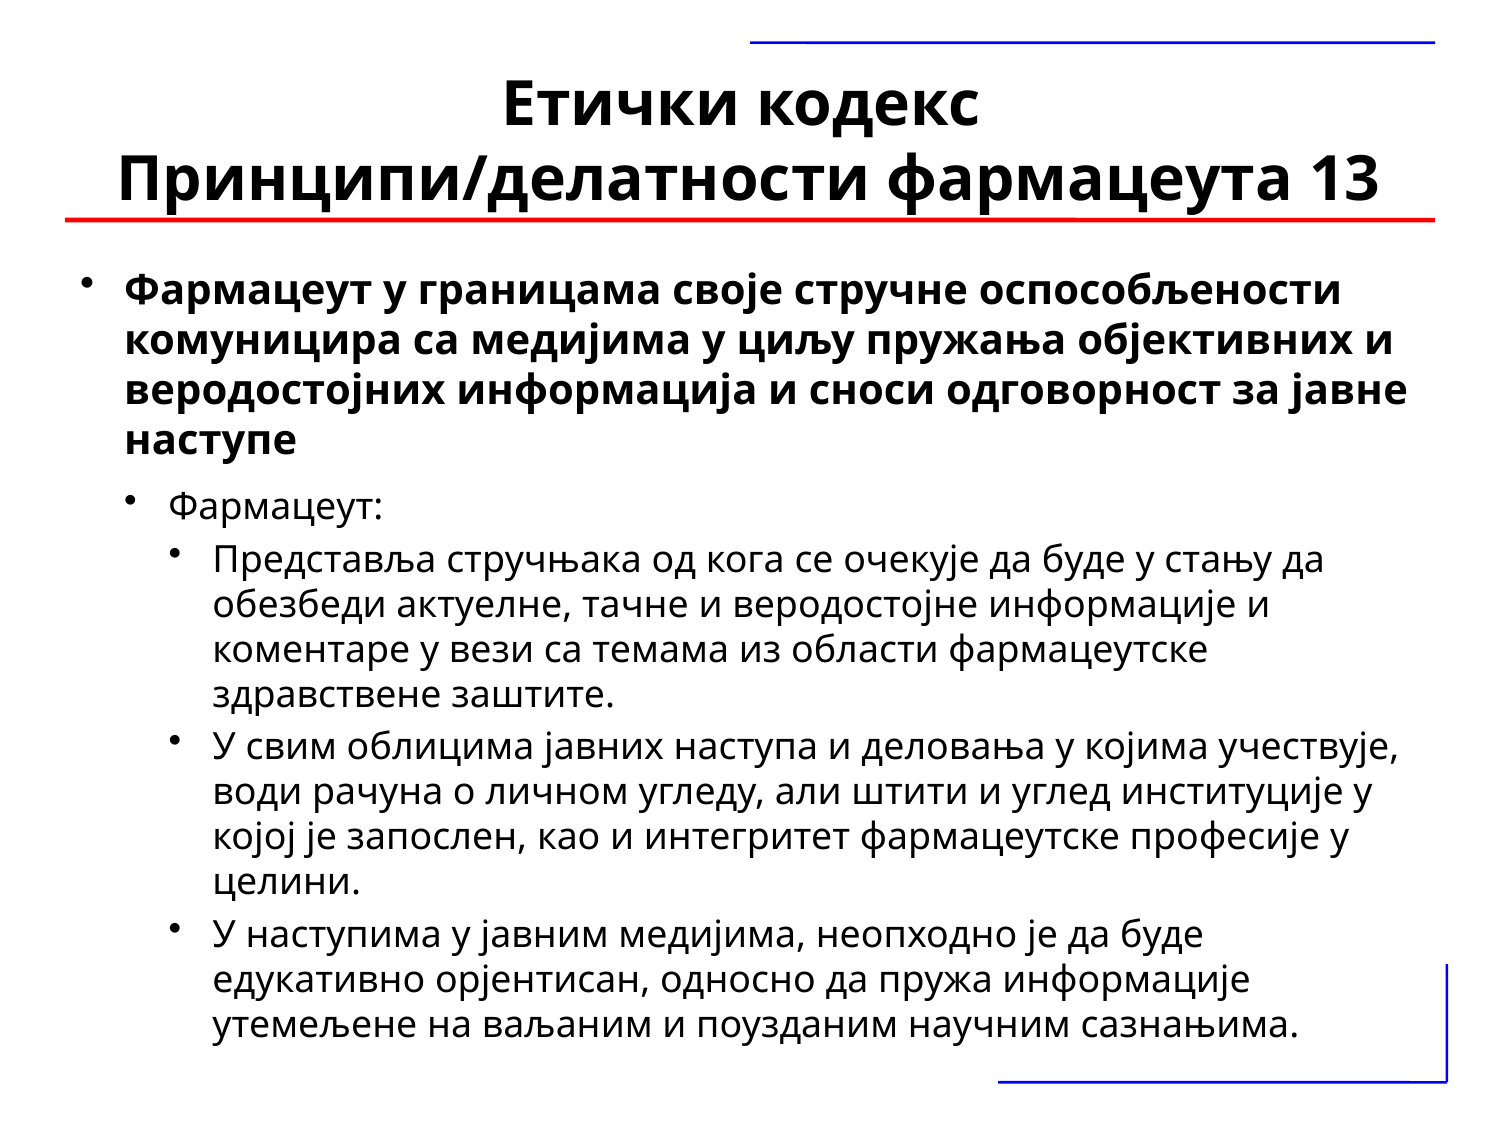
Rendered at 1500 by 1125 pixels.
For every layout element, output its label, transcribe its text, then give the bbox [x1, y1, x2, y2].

text_box Етички кодекс Принципи/делатности фармацеута 13 [75, 20, 1424, 220]
list Фармацеут у границама своје стручне оспособљености комуницира са медијима у циљу пружања објективних и веродостојних информација и сноси одговорност за јавне наступе Фармацеут: Представља стручњака од кога се очекује да буде у стању да обезбеди актуелне, тачне и веродостојне информације и коментаре у вези са темама из области фармацеутске здравствене заштите. У свим облицима јавних наступа и деловања у којима учествује, води рачуна о личном угледу, али штити и углед институције у којој је запослен, као и интегритет фармацеутске професије у целини. У наступима у јавним медијима, неопходно је да буде едукативно орјентисан, односно да пружа информације утемељене на ваљаним и поузданим научним сазнањима. [64, 255, 1438, 1024]
